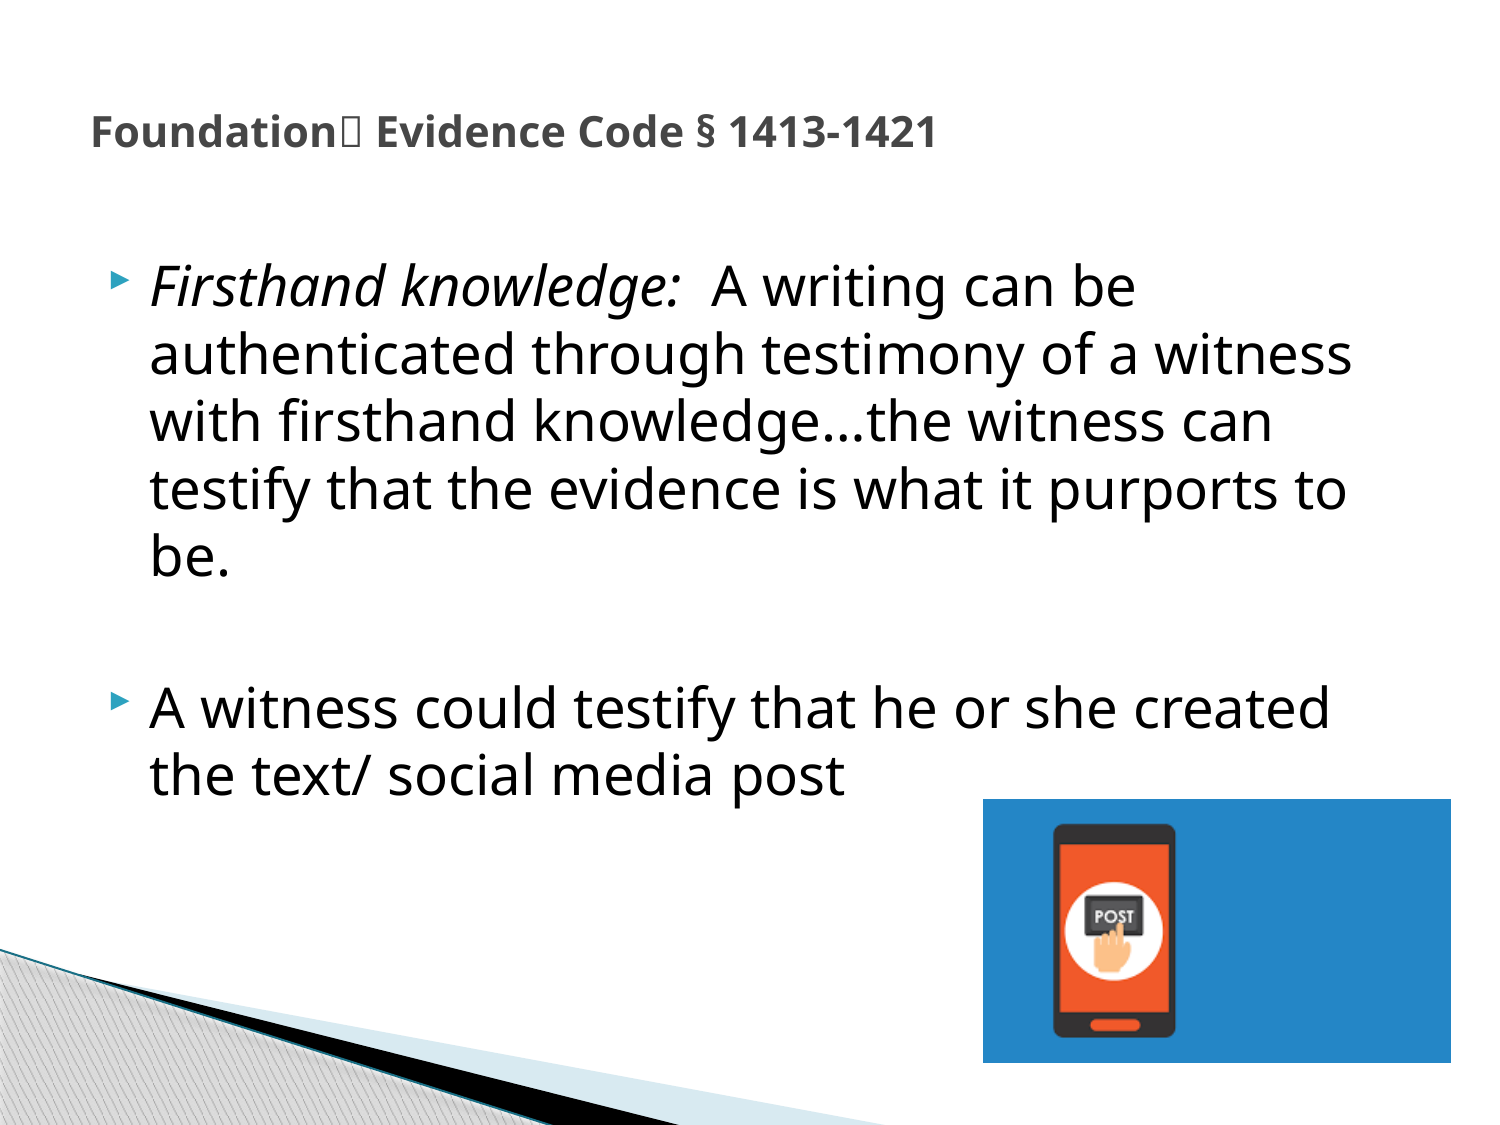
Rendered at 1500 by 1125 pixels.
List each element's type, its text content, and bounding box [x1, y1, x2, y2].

title Foundation Evidence Code § 1413-1421 [75, 45, 1425, 233]
picture [983, 799, 1452, 1063]
list Firsthand knowledge: A writing can be authenticated through testimony of a witness with firsthand knowledge…the witness can testify that the evidence is what it purports to be. A witness could testify that he or she created the text/ social media post [75, 243, 1425, 986]
